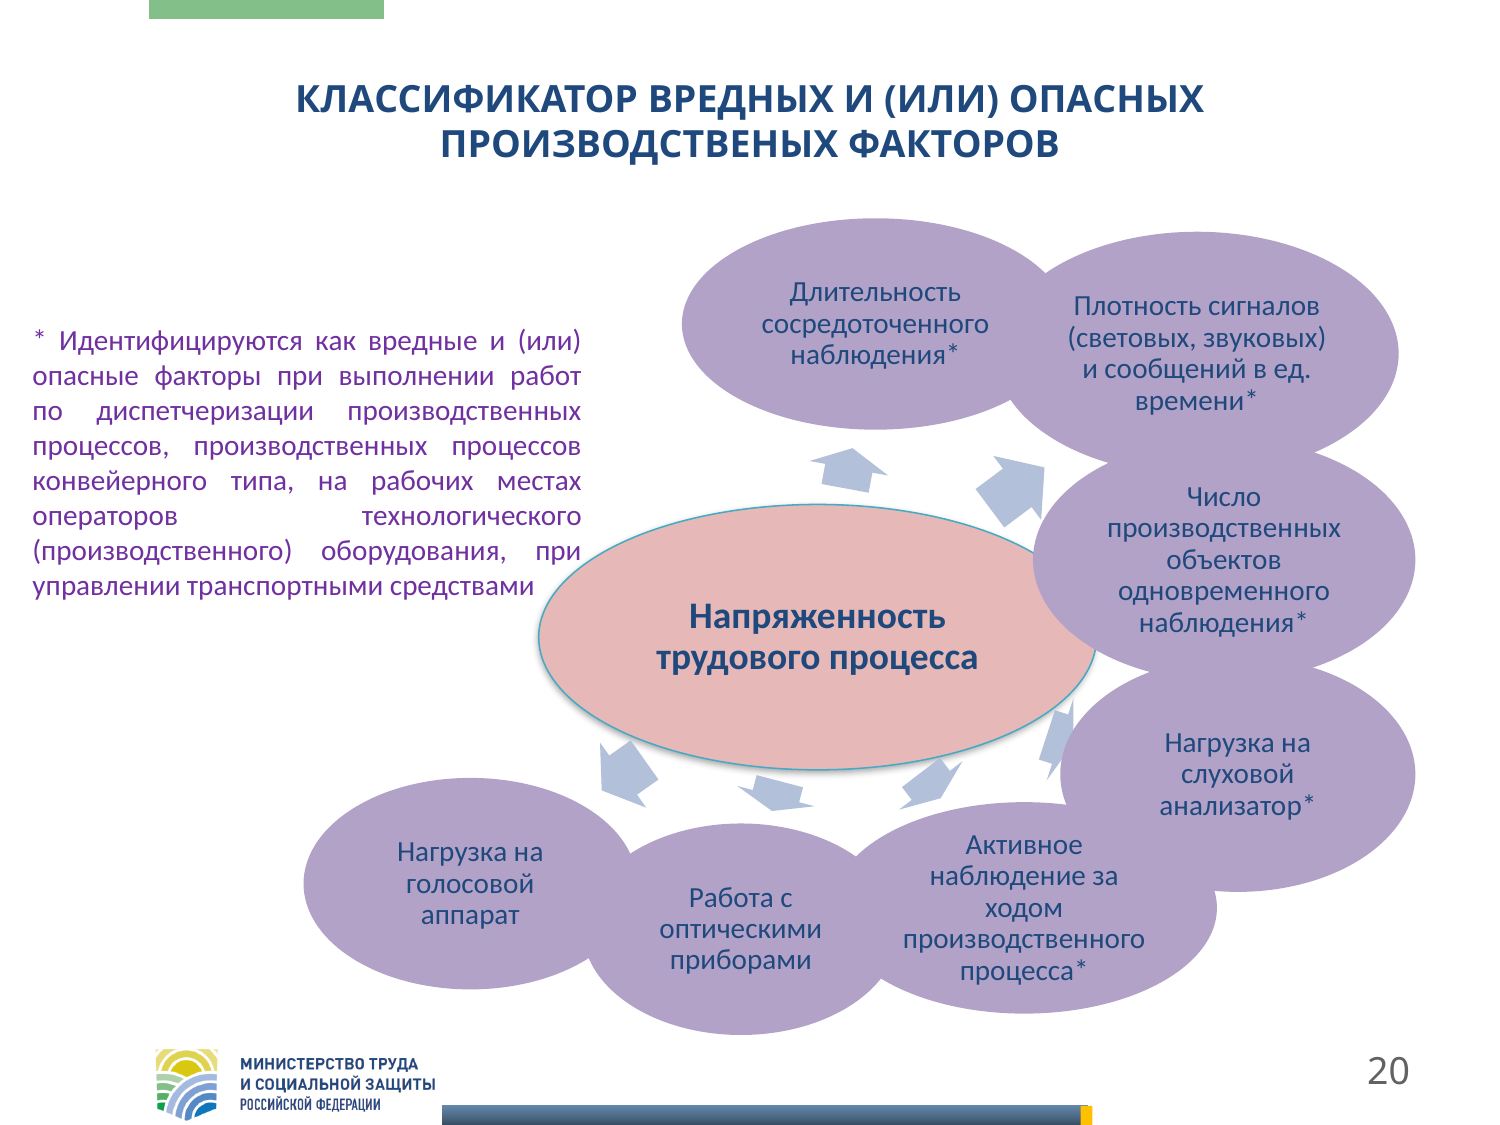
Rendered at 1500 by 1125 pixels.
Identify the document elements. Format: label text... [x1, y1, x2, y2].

slide_number 20 [1074, 1042, 1425, 1103]
picture [147, 1043, 444, 1125]
title КЛАССИФИКАТОР ВРЕДНЫХ И (ИЛИ) ОПАСНЫХ ПРОИЗВОДСТВЕНЫХ ФАКТОРОВ [76, 30, 1424, 209]
picture [149, 0, 385, 19]
text_box * Идентифицируются как вредные и (или) опасные факторы при выполнении работ по диспетчеризации производственных процессов, производственных процессов конвейерного типа, на рабочих местах операторов технологического (производственного) оборудования, при управлении транспортными средствами [17, 314, 213, 609]
text_box [1079, 1104, 1094, 1125]
text_box [448, 1105, 1079, 1125]
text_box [218, 219, 1416, 1036]
